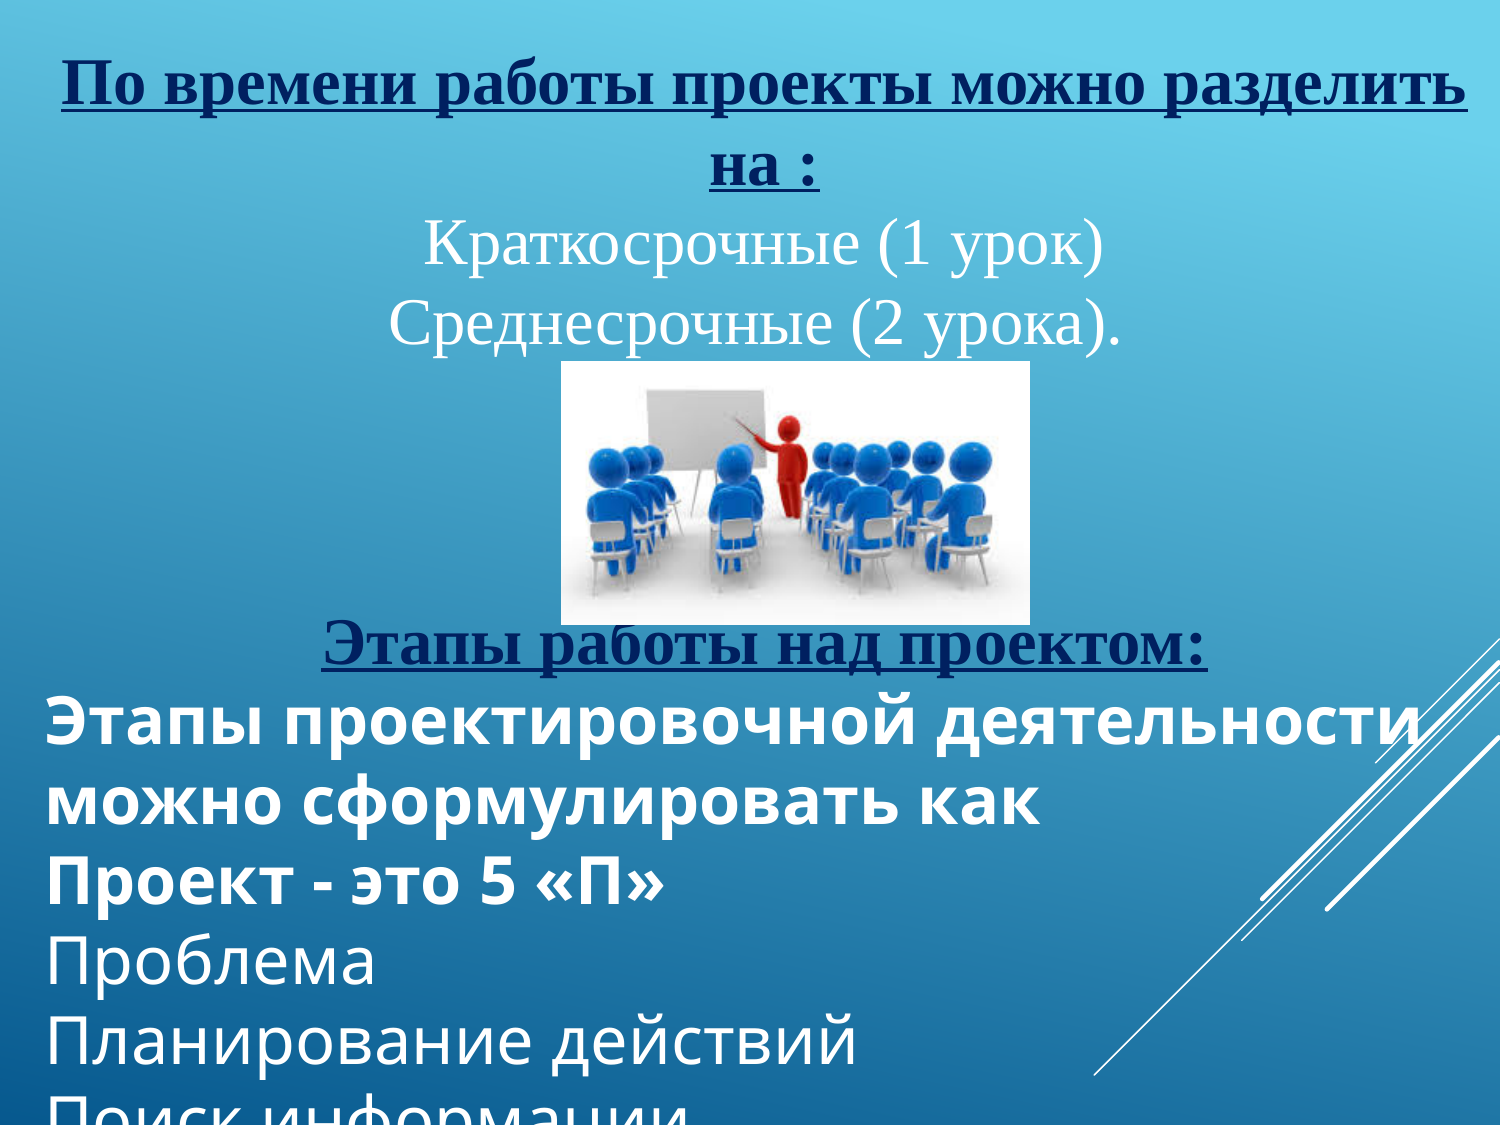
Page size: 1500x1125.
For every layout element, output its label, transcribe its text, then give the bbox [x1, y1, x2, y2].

text_box По времени работы проекты можно разделить на : Краткосрочные (1 урок) Среднесрочные (2 урока). Этапы работы над проектом: Этапы проектировочной деятельности можно сформулировать как Проект - это 5 «П» Проблема Планирование действий Поиск информации Продукт работы Презентация результатов [29, 30, 1500, 1125]
picture [560, 361, 1030, 625]
